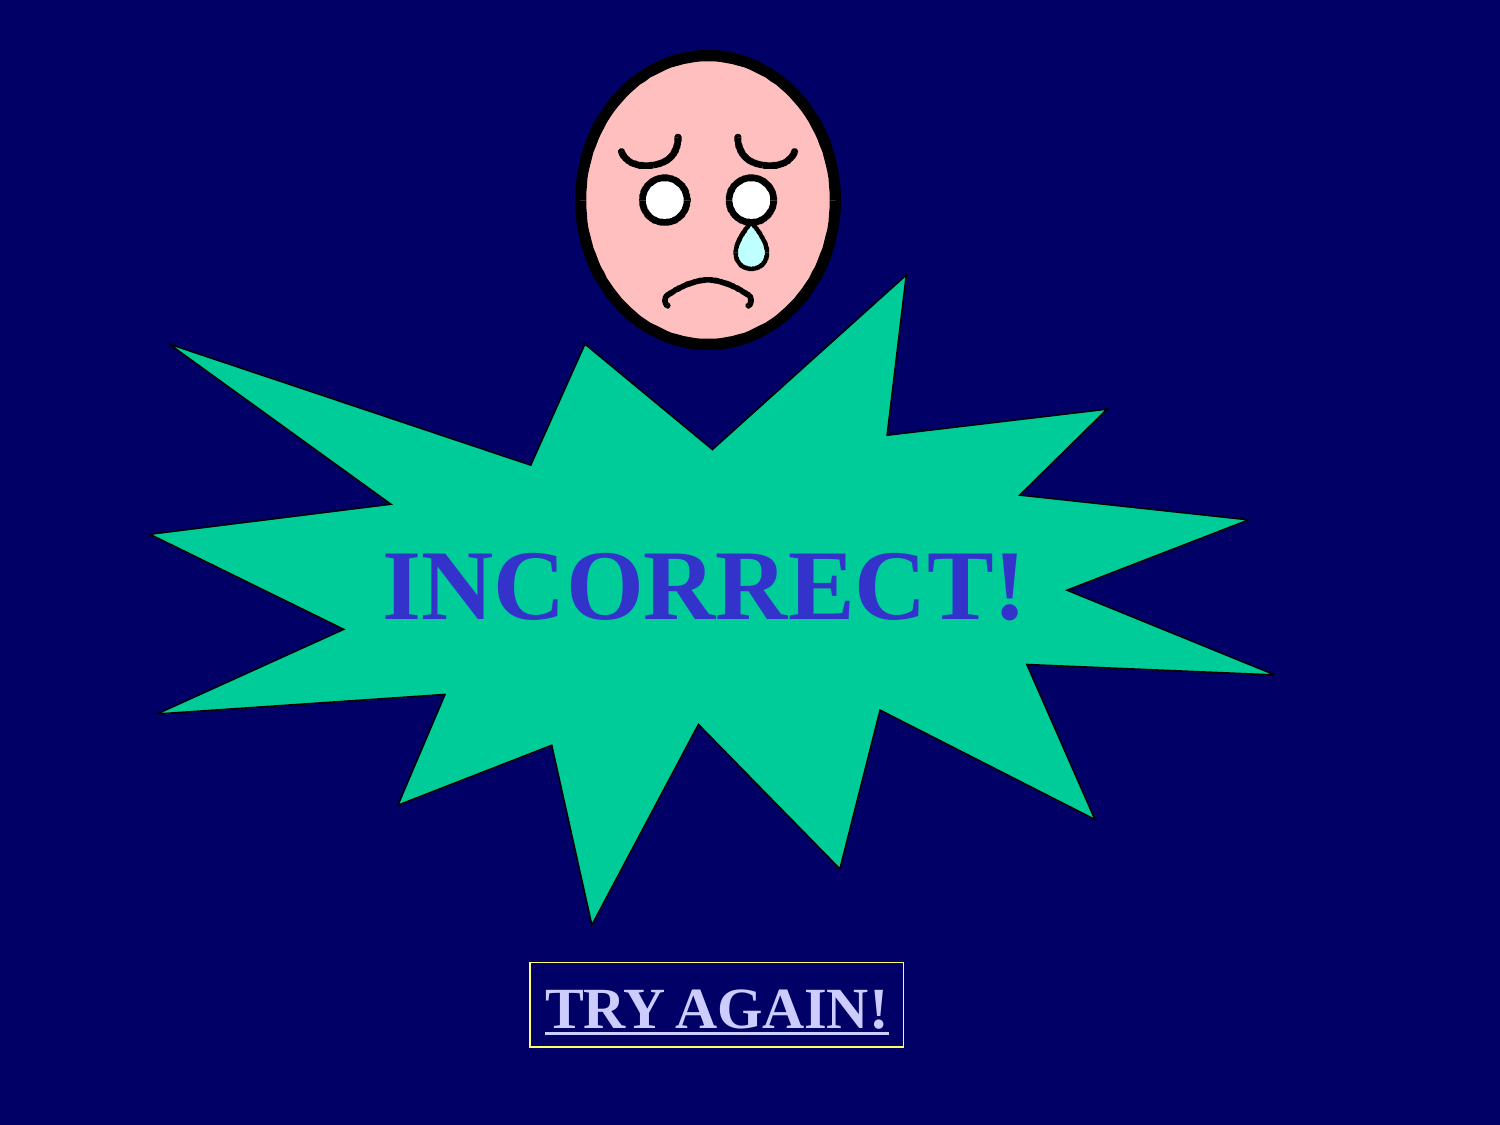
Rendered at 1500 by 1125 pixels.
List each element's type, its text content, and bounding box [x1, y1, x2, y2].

text_box INCORRECT! [149, 275, 1275, 926]
text_box TRY AGAIN! [530, 962, 904, 1048]
picture [574, 49, 842, 351]
